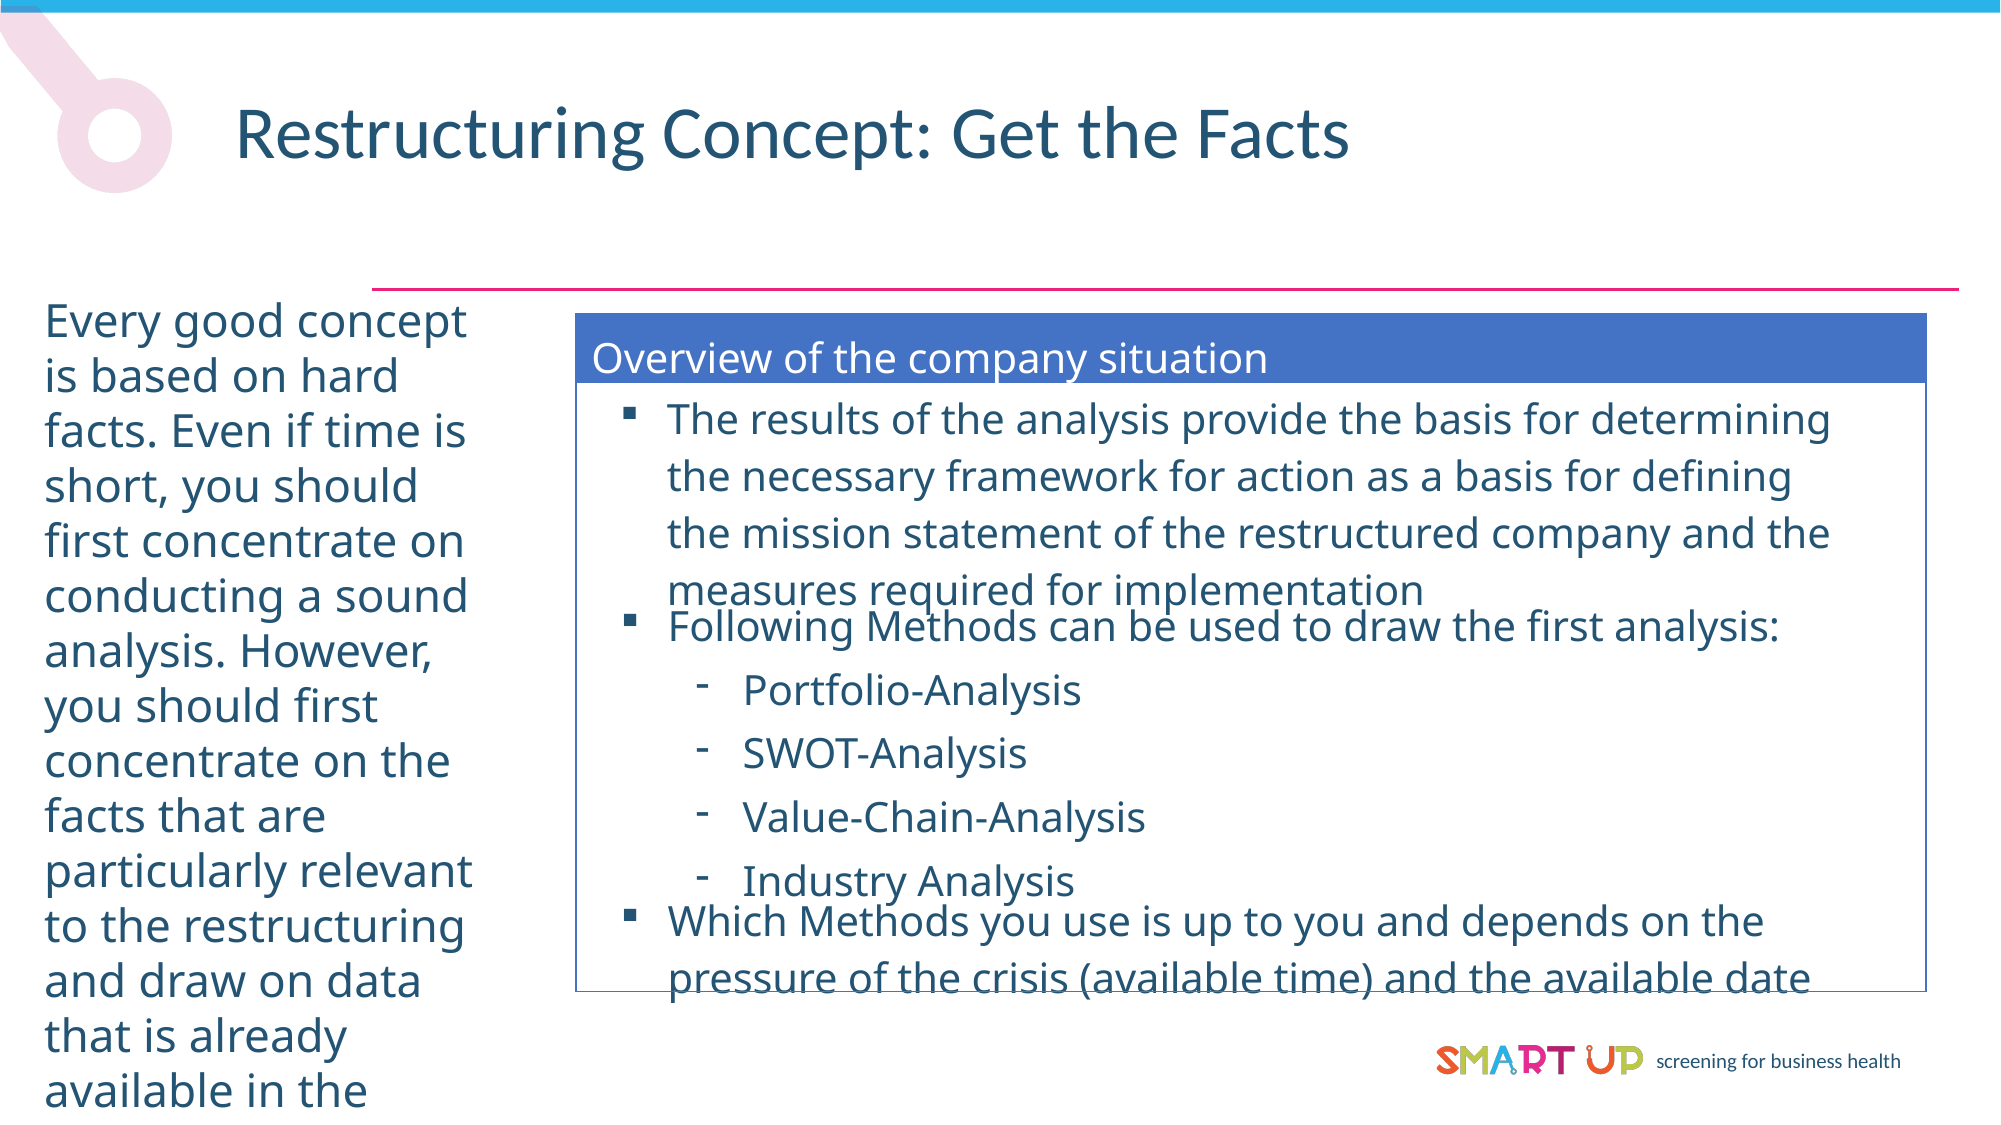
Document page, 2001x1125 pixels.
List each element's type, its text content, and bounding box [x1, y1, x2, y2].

table_cell The results of the analysis provide the basis for determining the necessary framework for action as a basis for defining the mission statement of the restructured company and the measures required for implementation [577, 383, 1925, 590]
list Restructuring Concept: Get the Facts [220, 86, 1673, 201]
picture [1436, 1045, 1643, 1078]
table_cell Which Methods you use is up to you and depends on the pressure of the crisis (available time) and the available date [577, 874, 1925, 991]
text_box Every good concept is based on hard facts. Even if time is short, you should first concentrate on conducting a sound analysis. However, you should first concentrate on the facts that are particularly relevant to the restructuring and draw on data that is already available in the company. [30, 285, 502, 1125]
table_header Overview of the company situation [577, 314, 1925, 383]
picture [0, 6, 224, 218]
table_cell Following Methods can be used to draw the first analysis: Portfolio-Analysis SWOT-Analysis Value-Chain-Analysis Industry Analysis [577, 590, 1925, 874]
